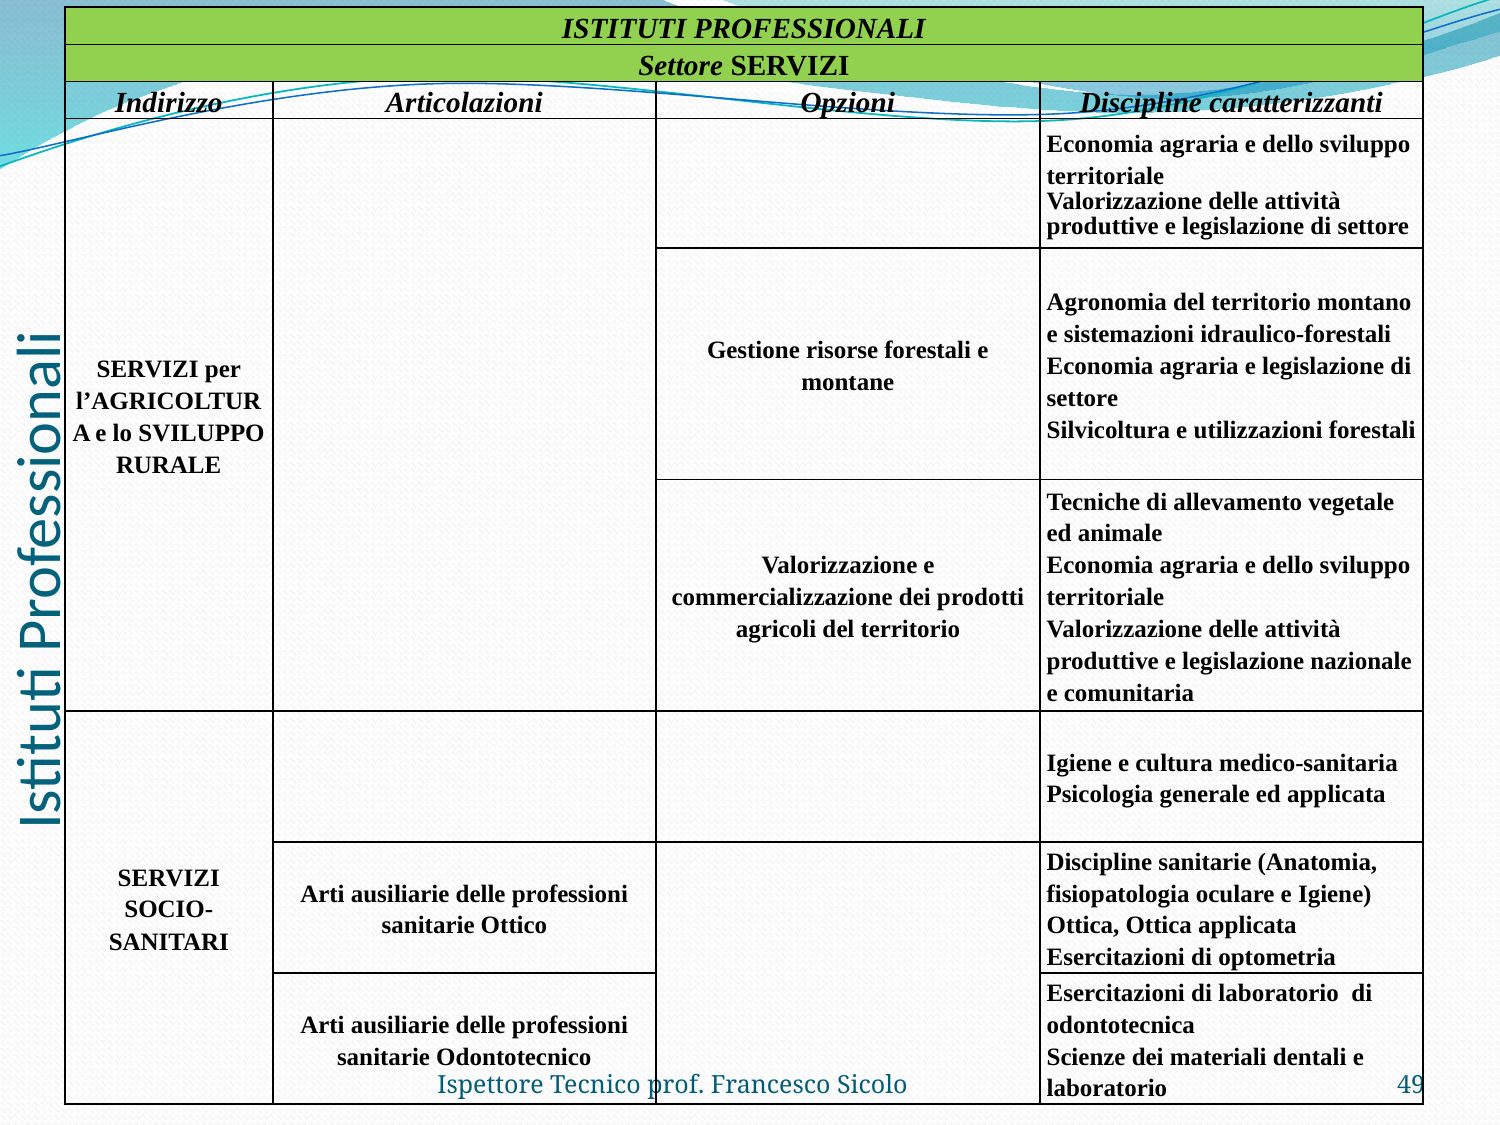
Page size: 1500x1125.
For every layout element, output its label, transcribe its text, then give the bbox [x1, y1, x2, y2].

table_cell [274, 712, 655, 841]
table_cell Economia agraria e dello sviluppo territoriale Valorizzazione delle attività produttive e legislazione di settore [1041, 119, 1422, 247]
table_cell [657, 119, 1039, 247]
footer Ispettore Tecnico prof. Francesco Sicolo [437, 1042, 988, 1103]
table_cell Igiene e cultura medico-sanitaria Psicologia generale ed applicata [1041, 712, 1422, 841]
table_cell Indirizzo [77, 82, 272, 118]
table_cell Settore SERVIZI [77, 45, 1422, 81]
table_cell [657, 843, 1039, 1103]
table_cell Discipline caratterizzanti [1041, 82, 1422, 118]
table_cell Discipline sanitarie (Anatomia, fisiopatologia oculare e Igiene) Ottica, Ottica applicata Esercitazioni di optometria [1041, 843, 1422, 972]
title Istituti Professionali [5, 19, 77, 1125]
table_cell Arti ausiliarie delle professioni sanitarie Odontotecnico [274, 974, 655, 1103]
table_cell [274, 119, 655, 710]
table_cell Valorizzazione e commercializzazione dei prodotti agricoli del territorio [657, 480, 1039, 710]
table_cell Gestione risorse forestali e montane [657, 249, 1039, 479]
table_cell Agronomia del territorio montano e sistemazioni idraulico-forestali Economia agraria e legislazione di settore Silvicoltura e utilizzazioni forestali [1041, 249, 1422, 479]
table_cell SERVIZI per l’AGRICOLTURA e lo SVILUPPO RURALE [77, 119, 272, 710]
table_cell [657, 712, 1039, 841]
table_header ISTITUTI PROFESSIONALI [66, 8, 1422, 44]
table_cell SERVIZI SOCIO-SANITARI [77, 712, 272, 1103]
slide_number 49 [1299, 1042, 1425, 1103]
table_cell Opzioni [657, 82, 1039, 118]
table_cell Tecniche di allevamento vegetale ed animale Economia agraria e dello sviluppo territoriale Valorizzazione delle attività produttive e legislazione nazionale e comunitaria [1041, 480, 1422, 710]
table_cell Articolazioni [274, 82, 655, 118]
table_cell Esercitazioni di laboratorio di odontotecnica Scienze dei materiali dentali e laboratorio [1041, 974, 1422, 1103]
table_cell Arti ausiliarie delle professioni sanitarie Ottico [274, 843, 655, 972]
